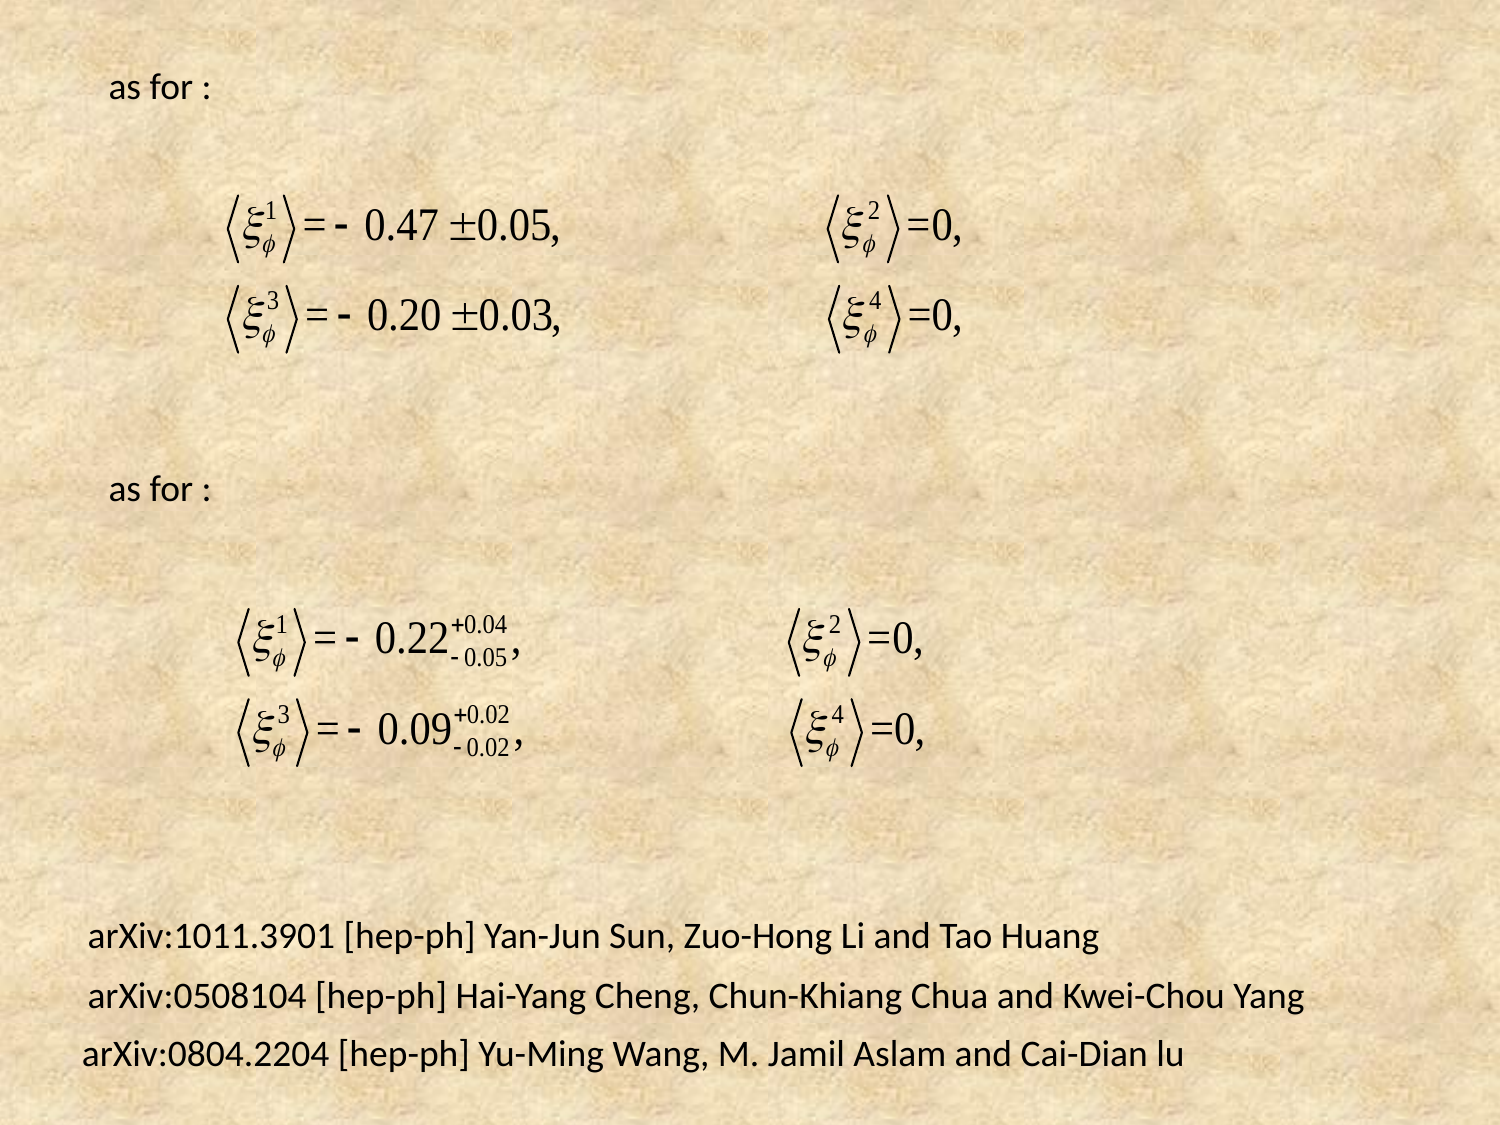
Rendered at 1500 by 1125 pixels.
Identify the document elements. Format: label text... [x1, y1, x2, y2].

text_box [219, 184, 969, 364]
text_box arXiv:1011.3901 [hep-ph] Yan-Jun Sun, Zuo-Hong Li and Tao Huang [72, 903, 1116, 964]
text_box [229, 597, 934, 778]
text_box arXiv:0508104 [hep-ph] Hai-Yang Cheng, Chun-Khiang Chua and Kwei-Chou Yang [72, 964, 1321, 1024]
picture [0, 0, 1500, 1125]
text_box arXiv:0804.2204 [hep-ph] Yu-Ming Wang, M. Jamil Aslam and Cai-Dian lu [67, 1021, 1201, 1082]
